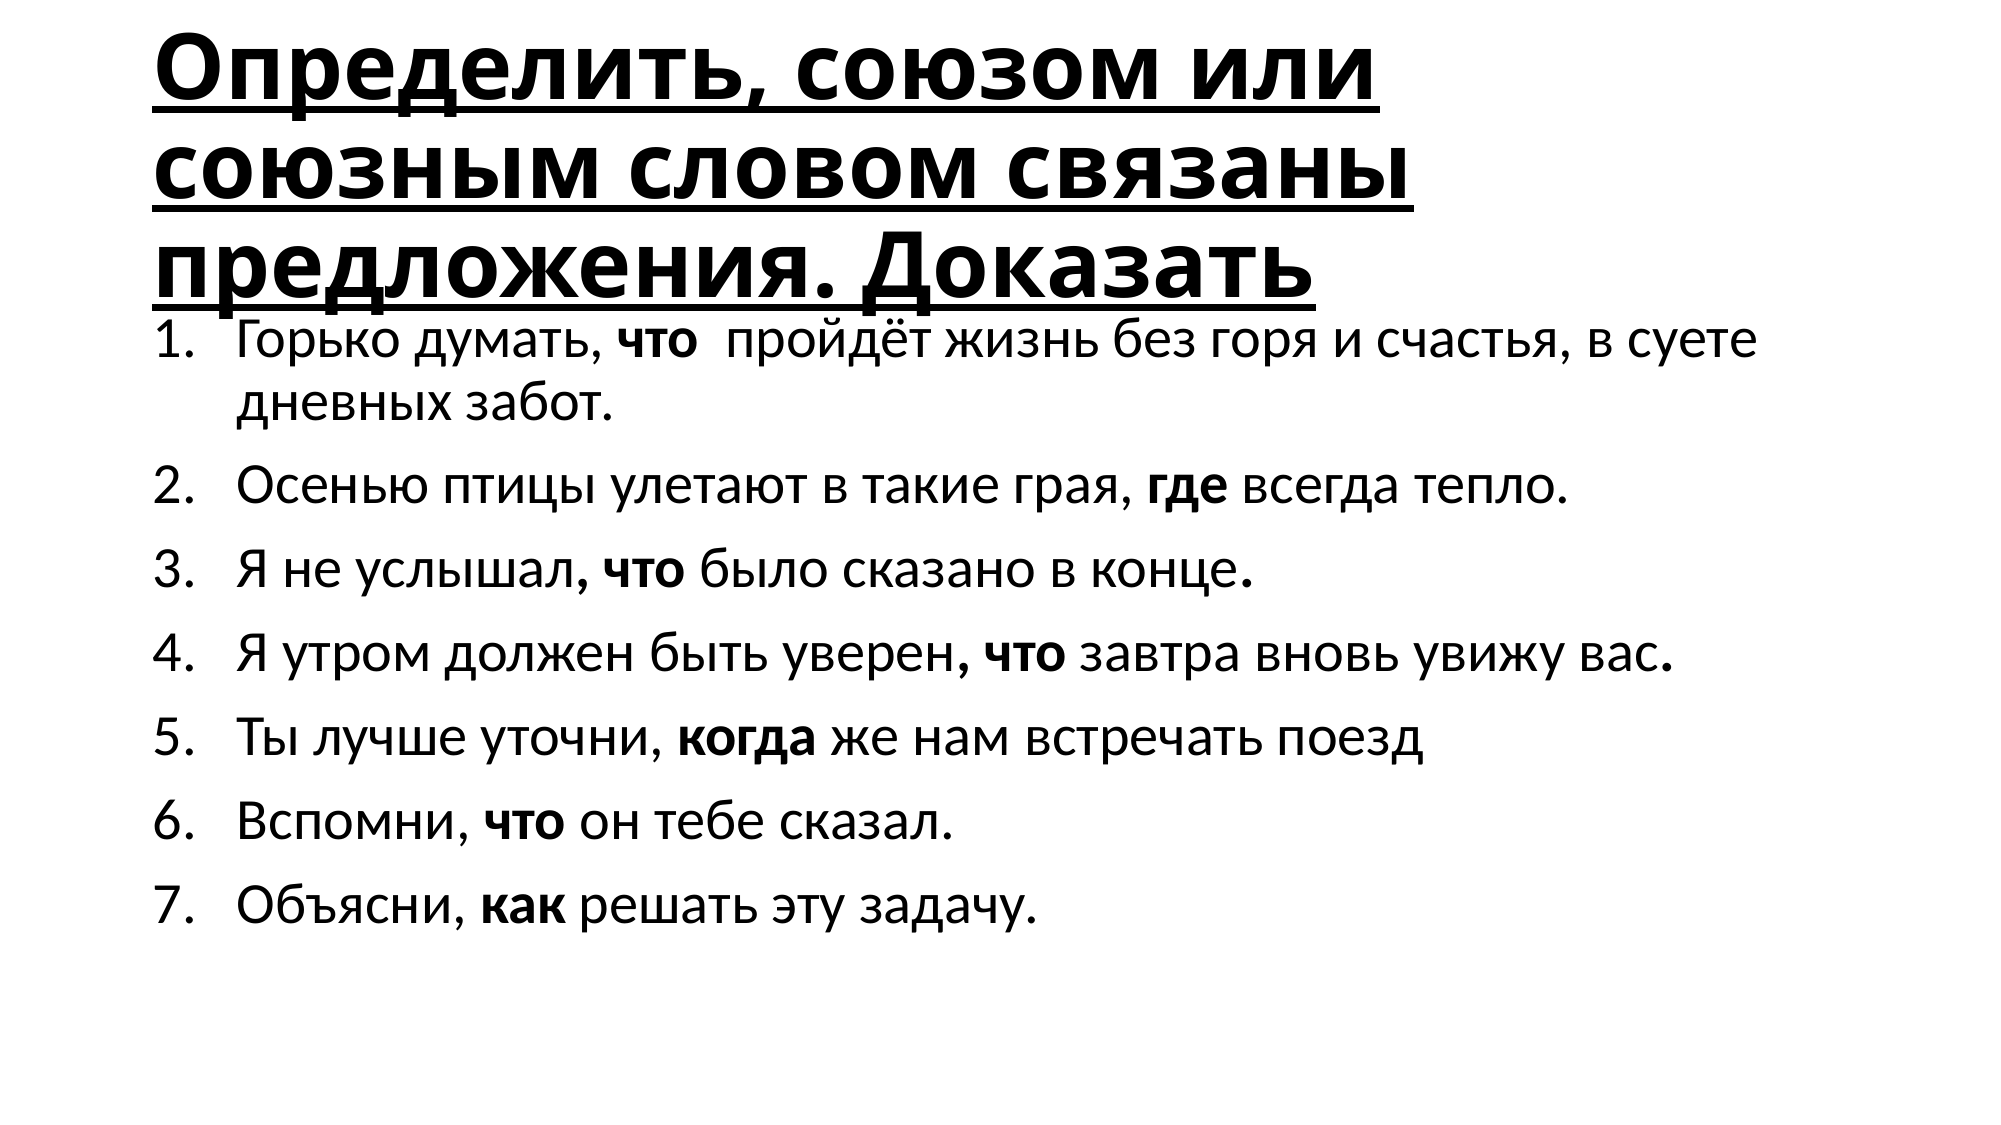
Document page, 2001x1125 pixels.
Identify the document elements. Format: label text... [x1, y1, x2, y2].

title Определить, союзом или союзным словом связаны предложения. Доказать [137, 59, 1863, 278]
list Горько думать, что пройдёт жизнь без горя и счастья, в суете дневных забот. Осенью птицы улетают в такие грая, где всегда тепло. Я не услышал, что было сказано в конце. Я утром должен быть уверен, что завтра вновь увижу вас. Ты лучше уточни, когда же нам встречать поезд Вспомни, что он тебе сказал. Объясни, как решать эту задачу. [137, 299, 1863, 1014]
